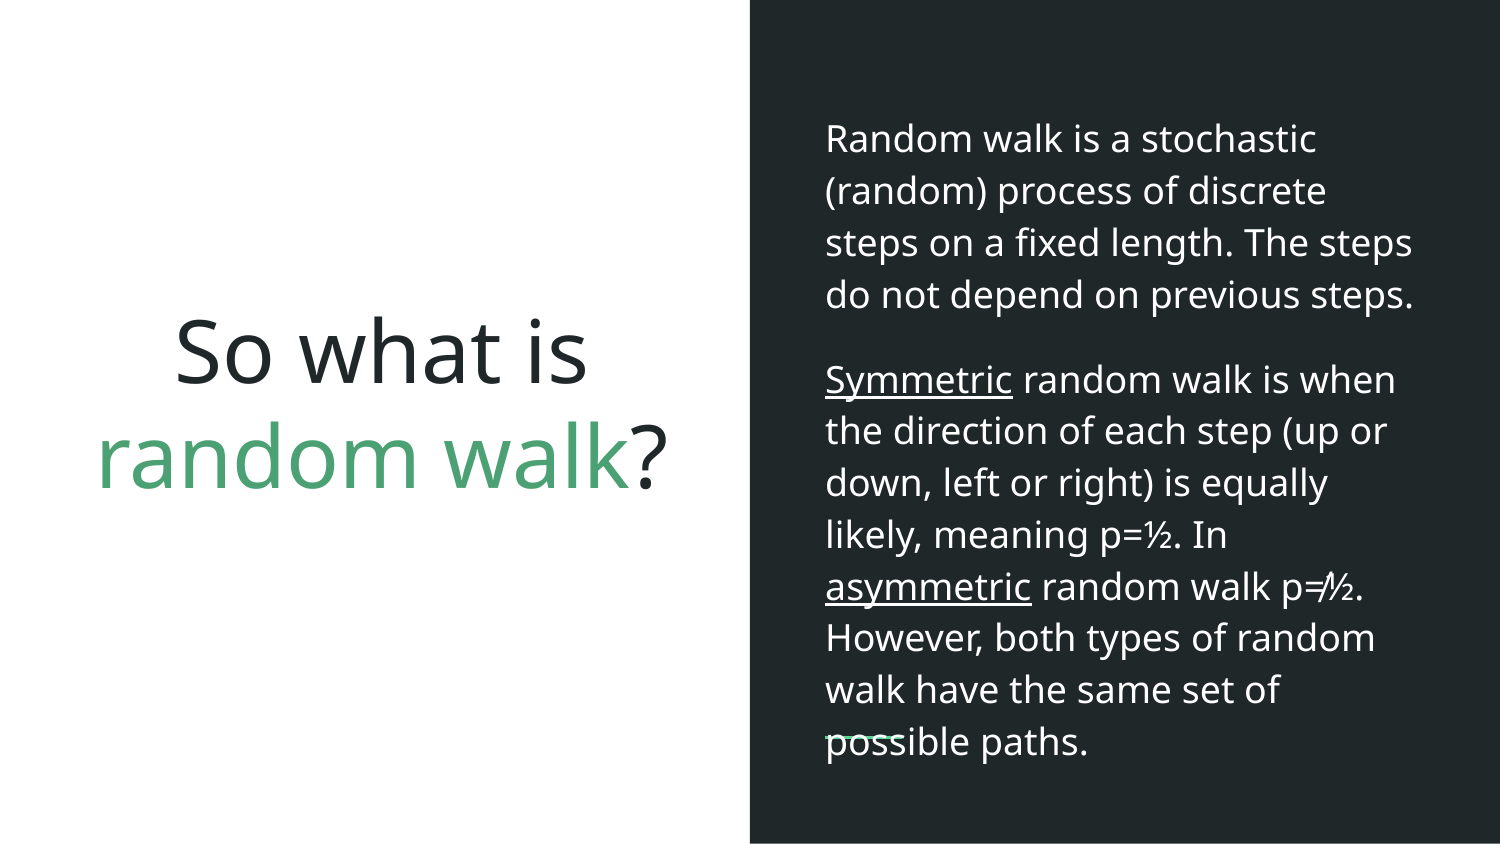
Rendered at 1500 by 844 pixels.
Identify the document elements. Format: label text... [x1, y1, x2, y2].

title So what is random walk? [50, 273, 714, 521]
list Random walk is a stochastic (random) process of discrete steps on a fixed length. The steps do not depend on previous steps. Symmetric random walk is when the direction of each step (up or down, left or right) is equally likely, meaning p=½. In asymmetric random walk p≠½. However, both types of random walk have the same set of possible paths. [810, 93, 1440, 700]
